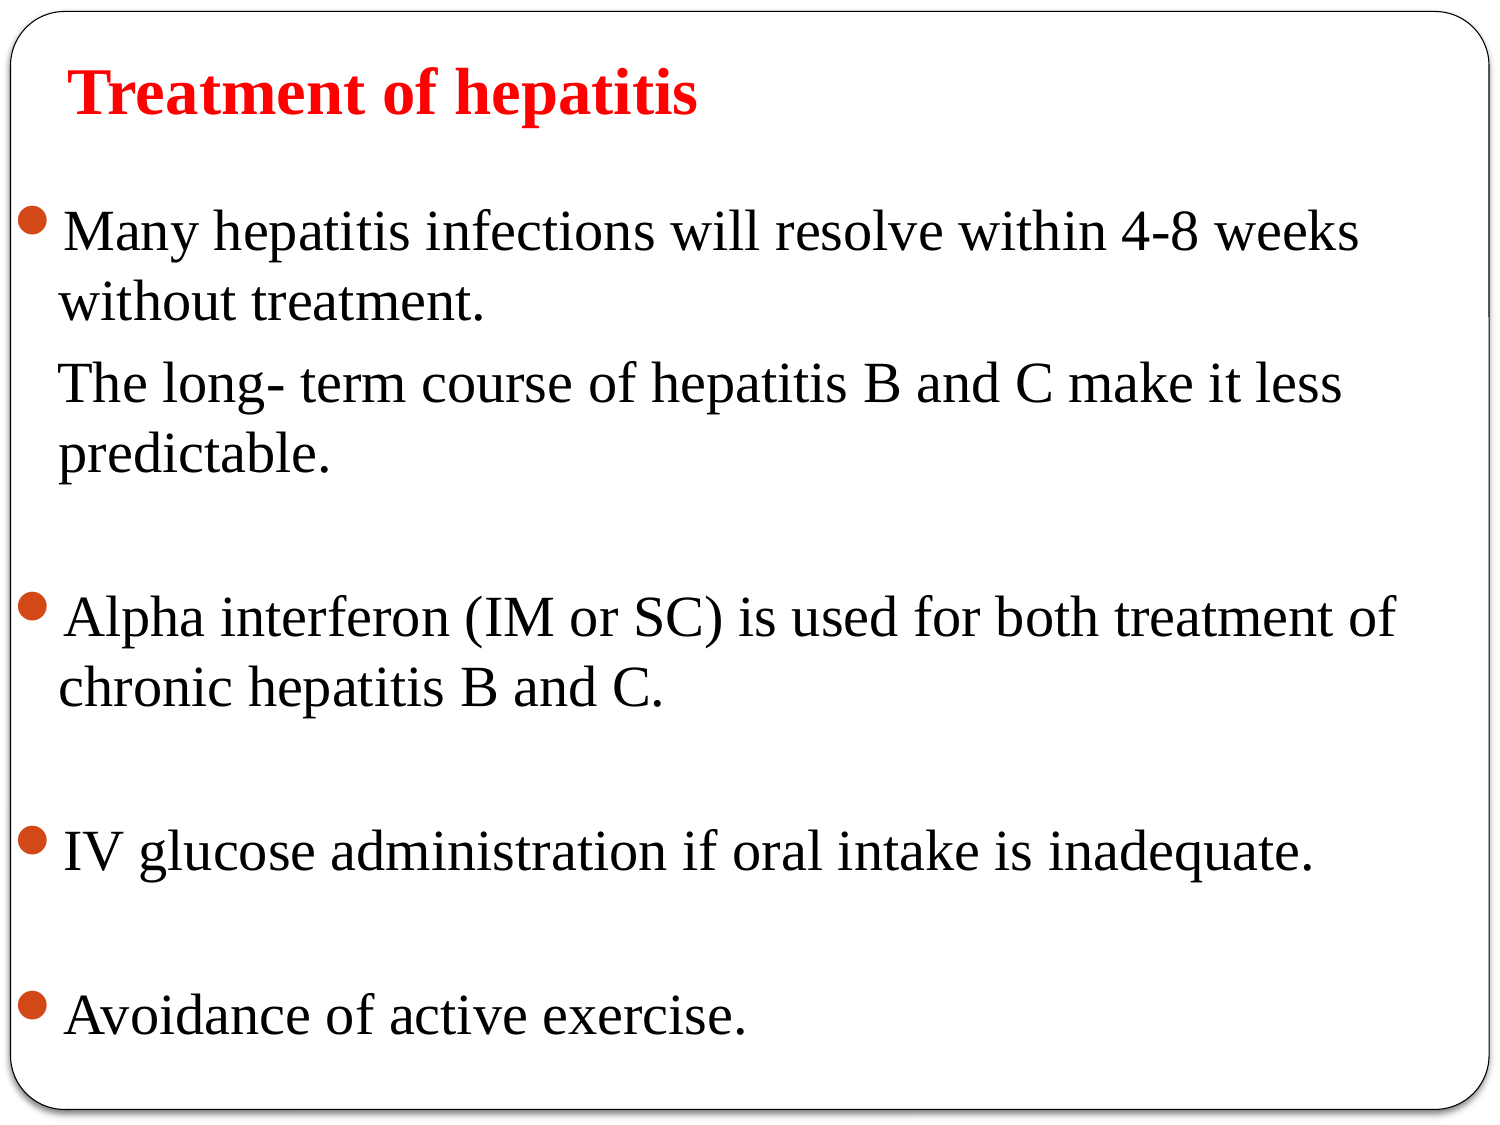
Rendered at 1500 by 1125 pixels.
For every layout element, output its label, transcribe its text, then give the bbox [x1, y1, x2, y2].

title Treatment of hepatitis [53, 19, 1329, 143]
list Many hepatitis infections will resolve within 4-8 weeks without treatment. The long- term course of hepatitis B and C make it less predictable. Alpha interferon (IM or SC) is used for both treatment of chronic hepatitis B and C. IV glucose administration if oral intake is inadequate. Avoidance of active exercise. [0, 184, 1499, 1047]
